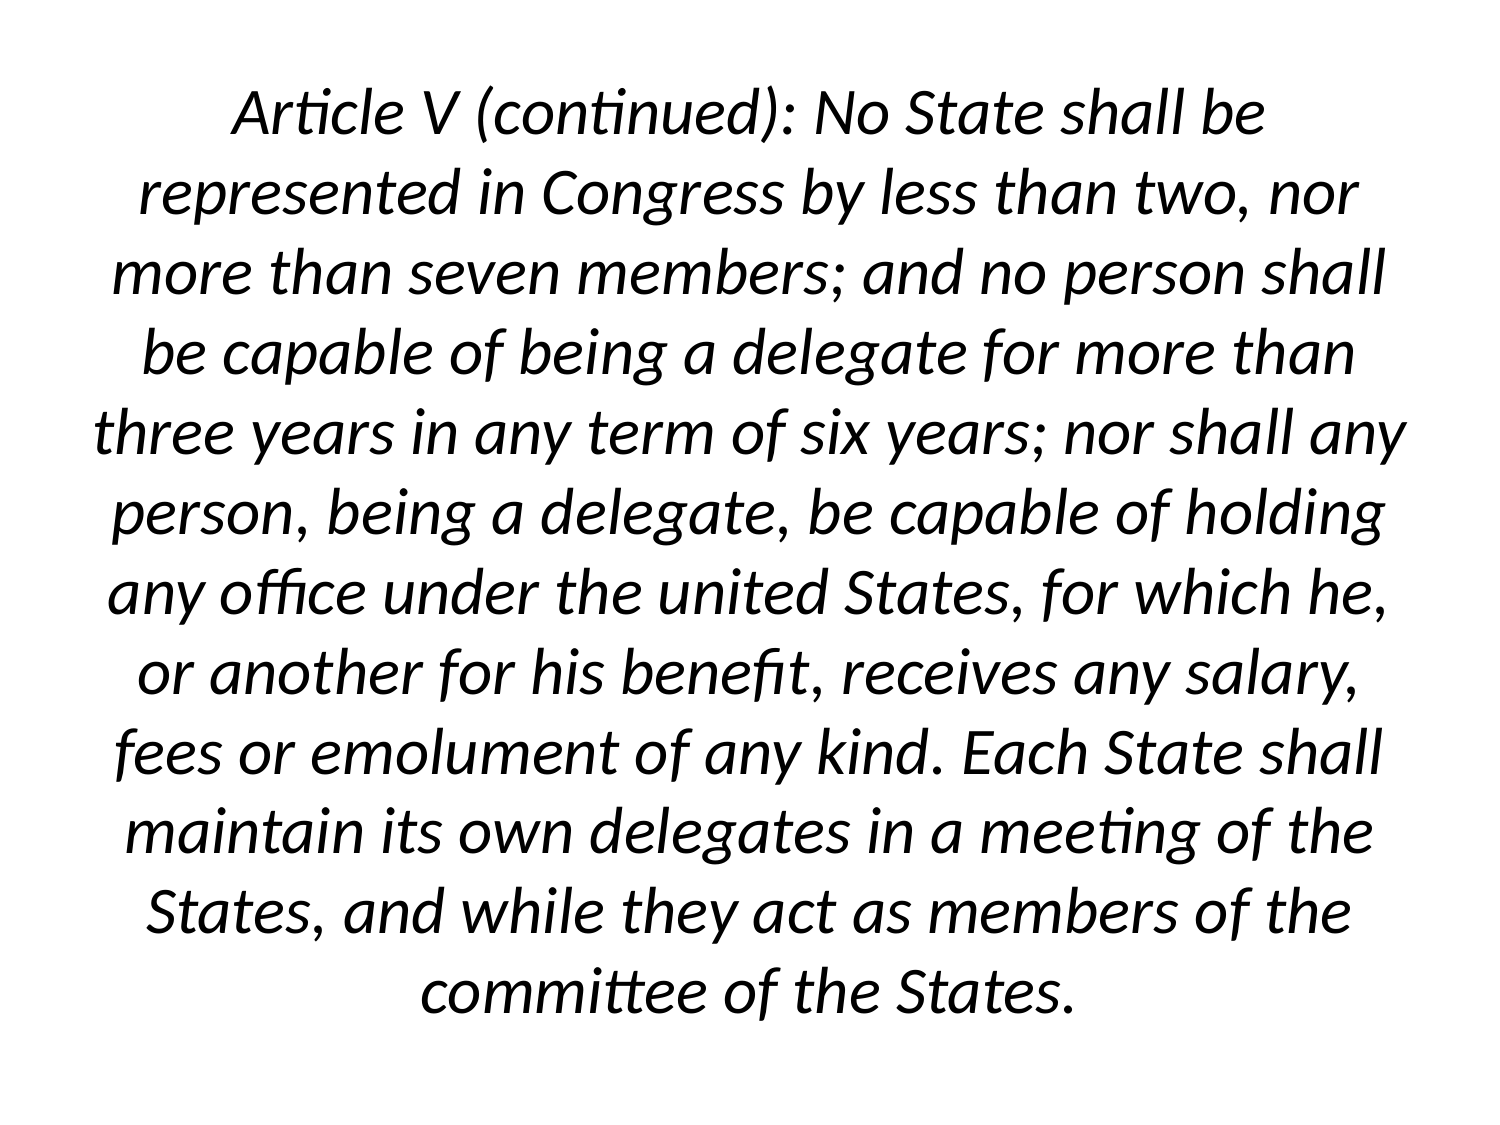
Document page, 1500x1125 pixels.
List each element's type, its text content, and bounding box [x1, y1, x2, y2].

title Article V (continued): No State shall be represented in Congress by less than two, nor more than seven members; and no person shall be capable of being a delegate for more than three years in any term of six years; nor shall any person, being a delegate, be capable of holding any office under the united States, for which he, or another for his benefit, receives any salary, fees or emolument of any kind. Each State shall maintain its own delegates in a meeting of the States, and while they act as members of the committee of the States. [75, 45, 1425, 1050]
